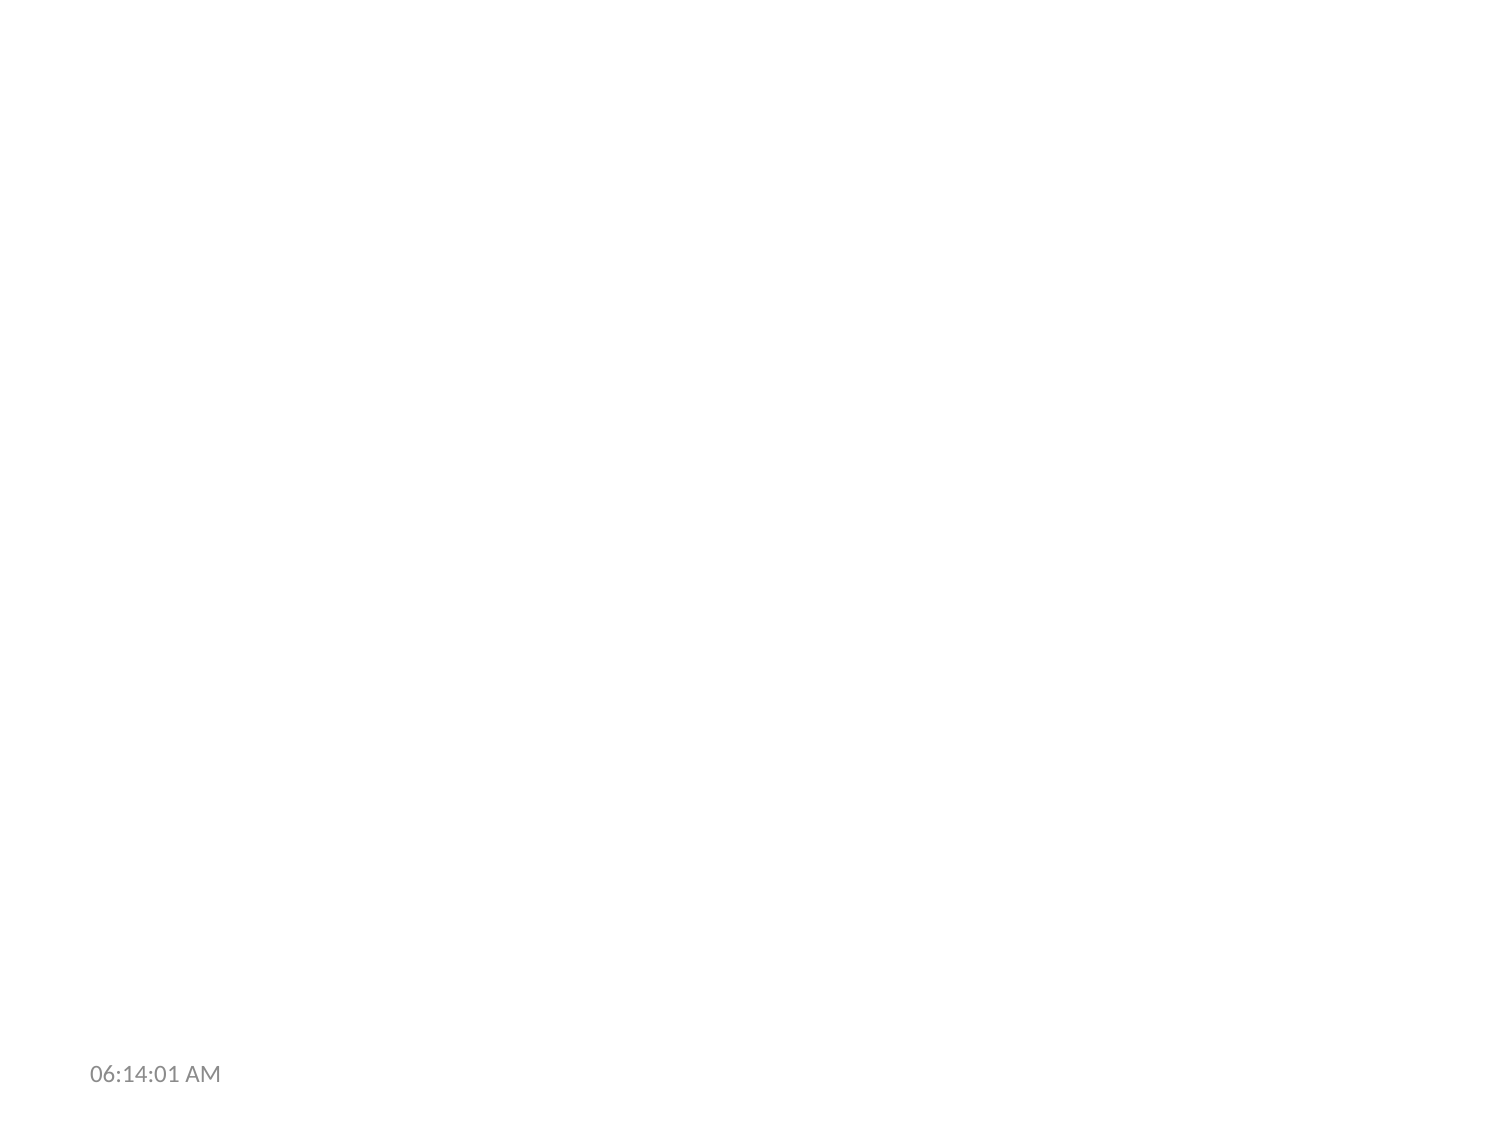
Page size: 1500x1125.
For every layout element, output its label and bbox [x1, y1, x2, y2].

slide_number [75, 1042, 425, 1103]
